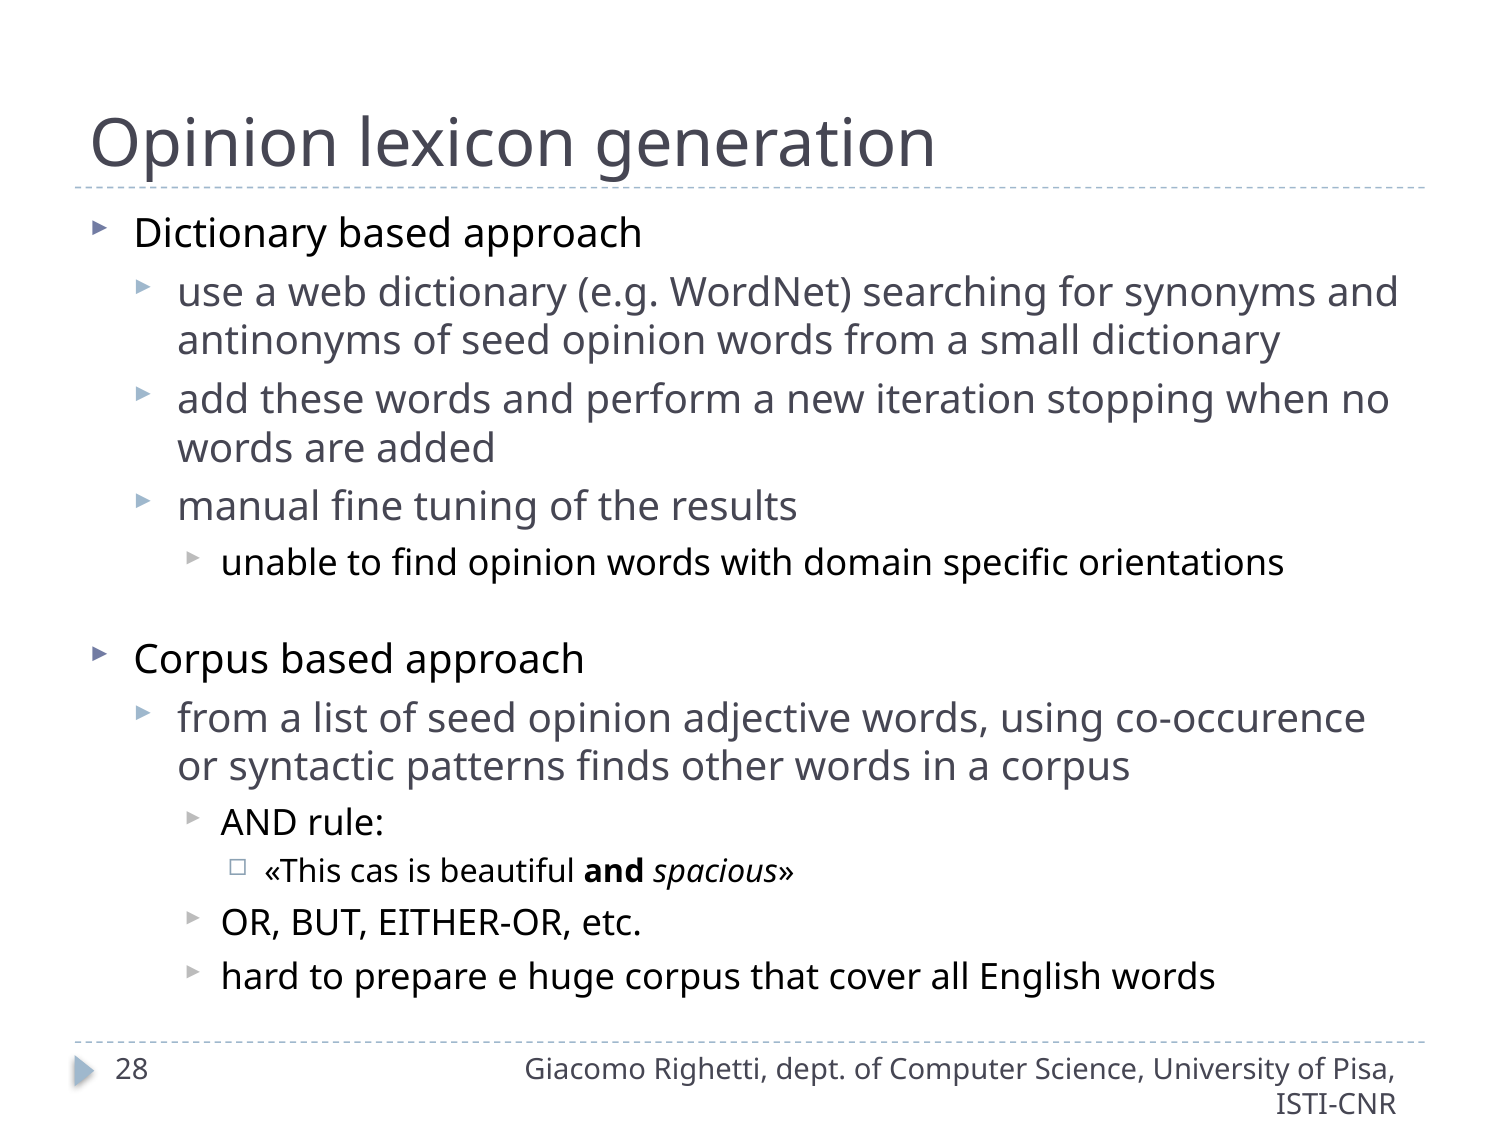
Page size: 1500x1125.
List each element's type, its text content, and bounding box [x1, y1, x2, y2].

list Dictionary based approach use a web dictionary (e.g. WordNet) searching for synonyms and antinonyms of seed opinion words from a small dictionary add these words and perform a new iteration stopping when no words are added manual fine tuning of the results unable to find opinion words with domain specific orientations Corpus based approach from a list of seed opinion adjective words, using co-occurence or syntactic patterns finds other words in a corpus AND rule: «This cas is beautiful and spacious» OR, BUT, EITHER-OR, etc. hard to prepare e huge corpus that cover all English words [75, 200, 1425, 1010]
slide_number 28 [100, 1042, 426, 1103]
title Opinion lexicon generation [75, 24, 1425, 188]
footer Giacomo Righetti, dept. of Computer Science, University of Pisa, ISTI-CNR [475, 1042, 1412, 1125]
